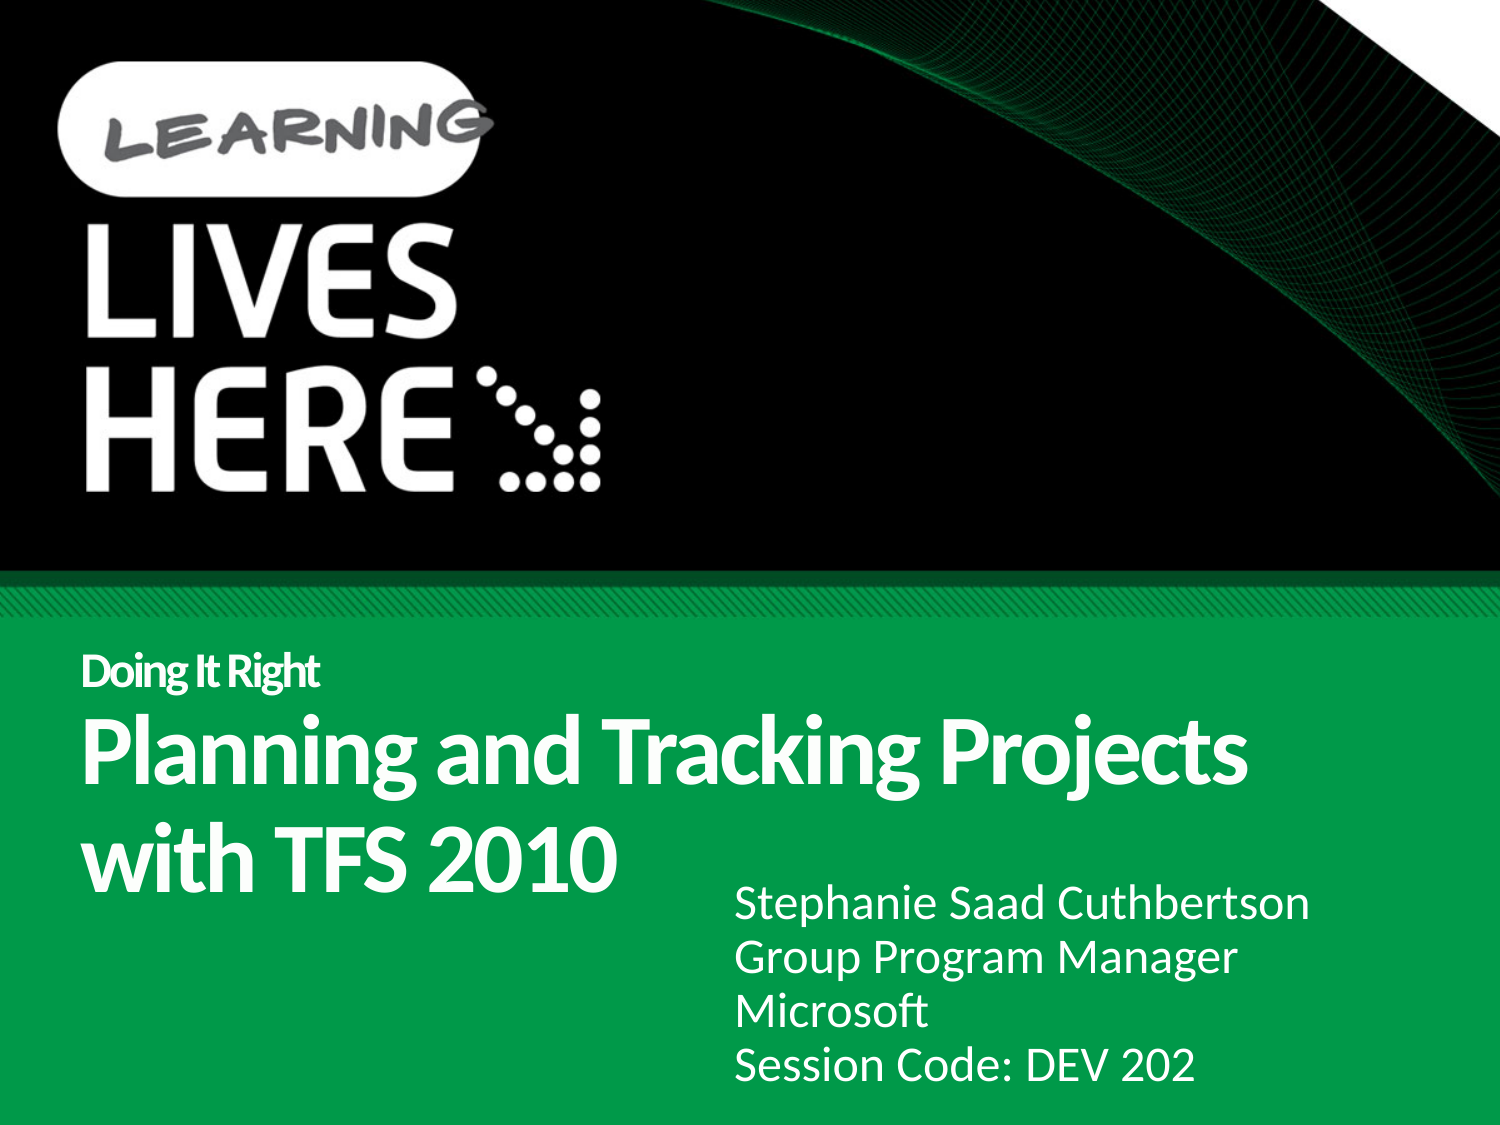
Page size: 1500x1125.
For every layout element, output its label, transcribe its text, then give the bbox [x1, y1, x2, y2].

title Doing It Right Planning and Tracking Projects with TFS 2010 [80, 644, 1380, 864]
picture [0, 0, 1500, 1125]
subtitle Stephanie Saad Cuthbertson Group Program Manager Microsoft Session Code: DEV 202 [734, 876, 1360, 952]
